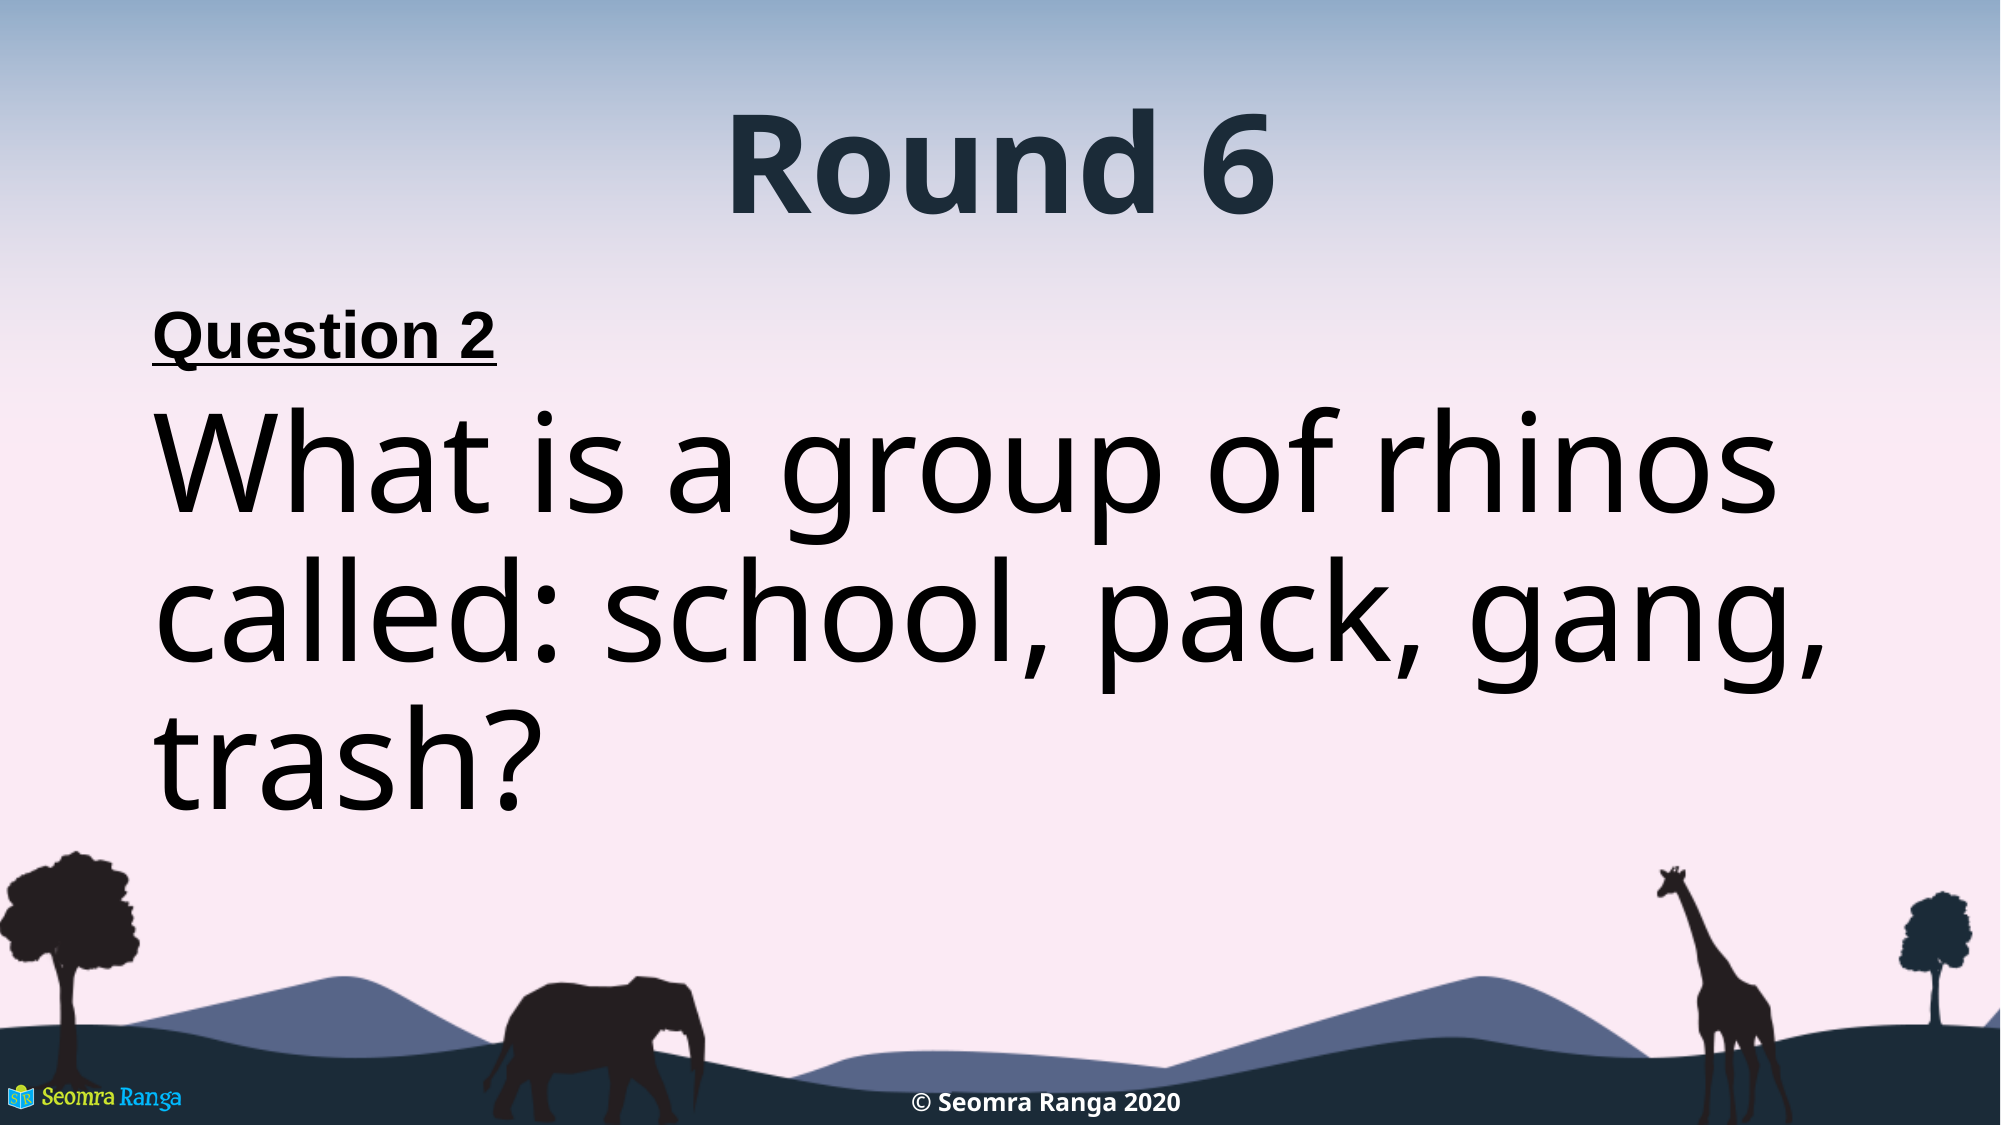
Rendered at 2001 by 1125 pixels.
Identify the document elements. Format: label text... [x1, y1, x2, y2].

list Question 2 What is a group of rhinos called: school, pack, gang, trash? [137, 293, 1863, 1014]
title Round 6 [137, 59, 1863, 278]
picture [0, 0, 2001, 1125]
text_box © Seomra Ranga 2020 www.seomraranga.com [762, 1079, 1330, 1125]
